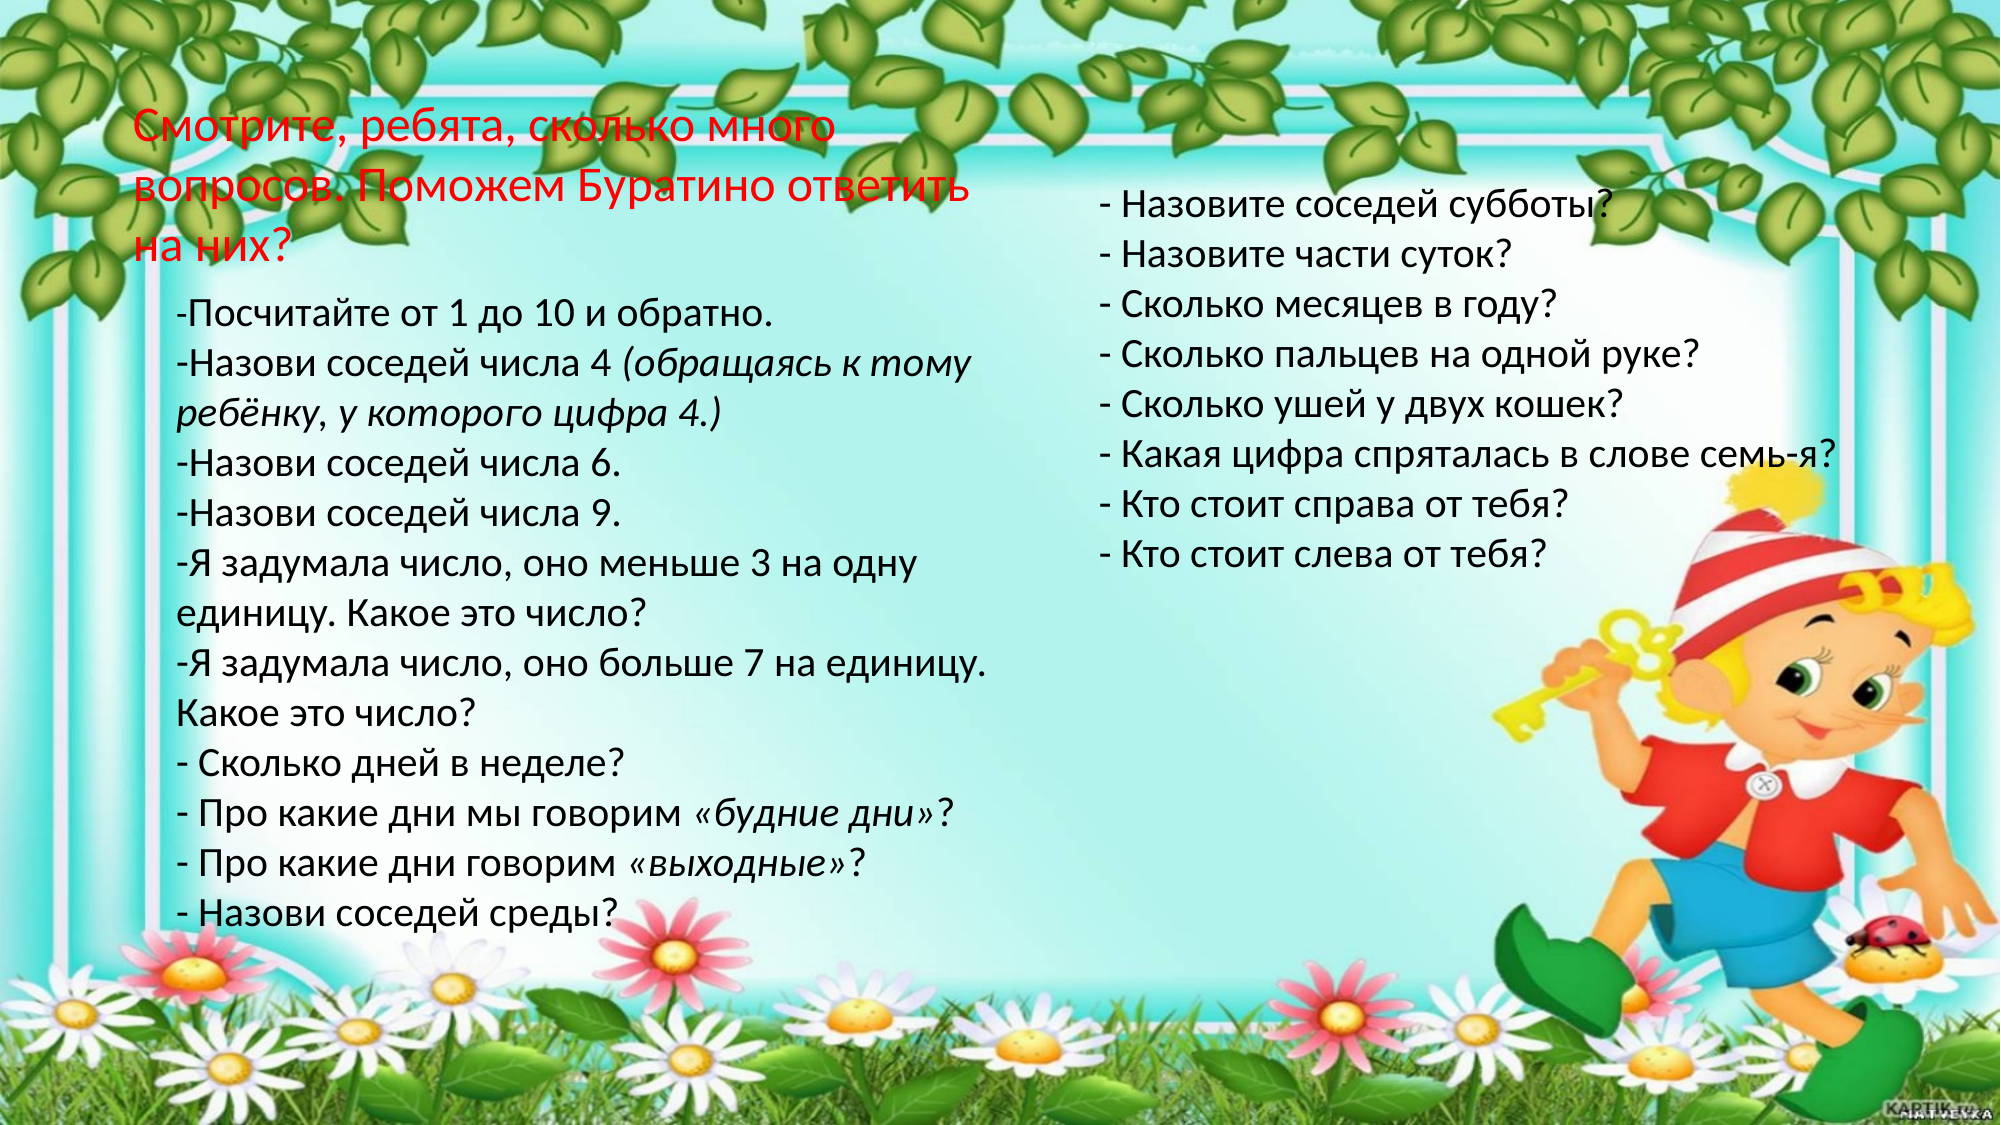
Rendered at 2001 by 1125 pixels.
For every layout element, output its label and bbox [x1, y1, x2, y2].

list [0, 0, 2000, 1125]
